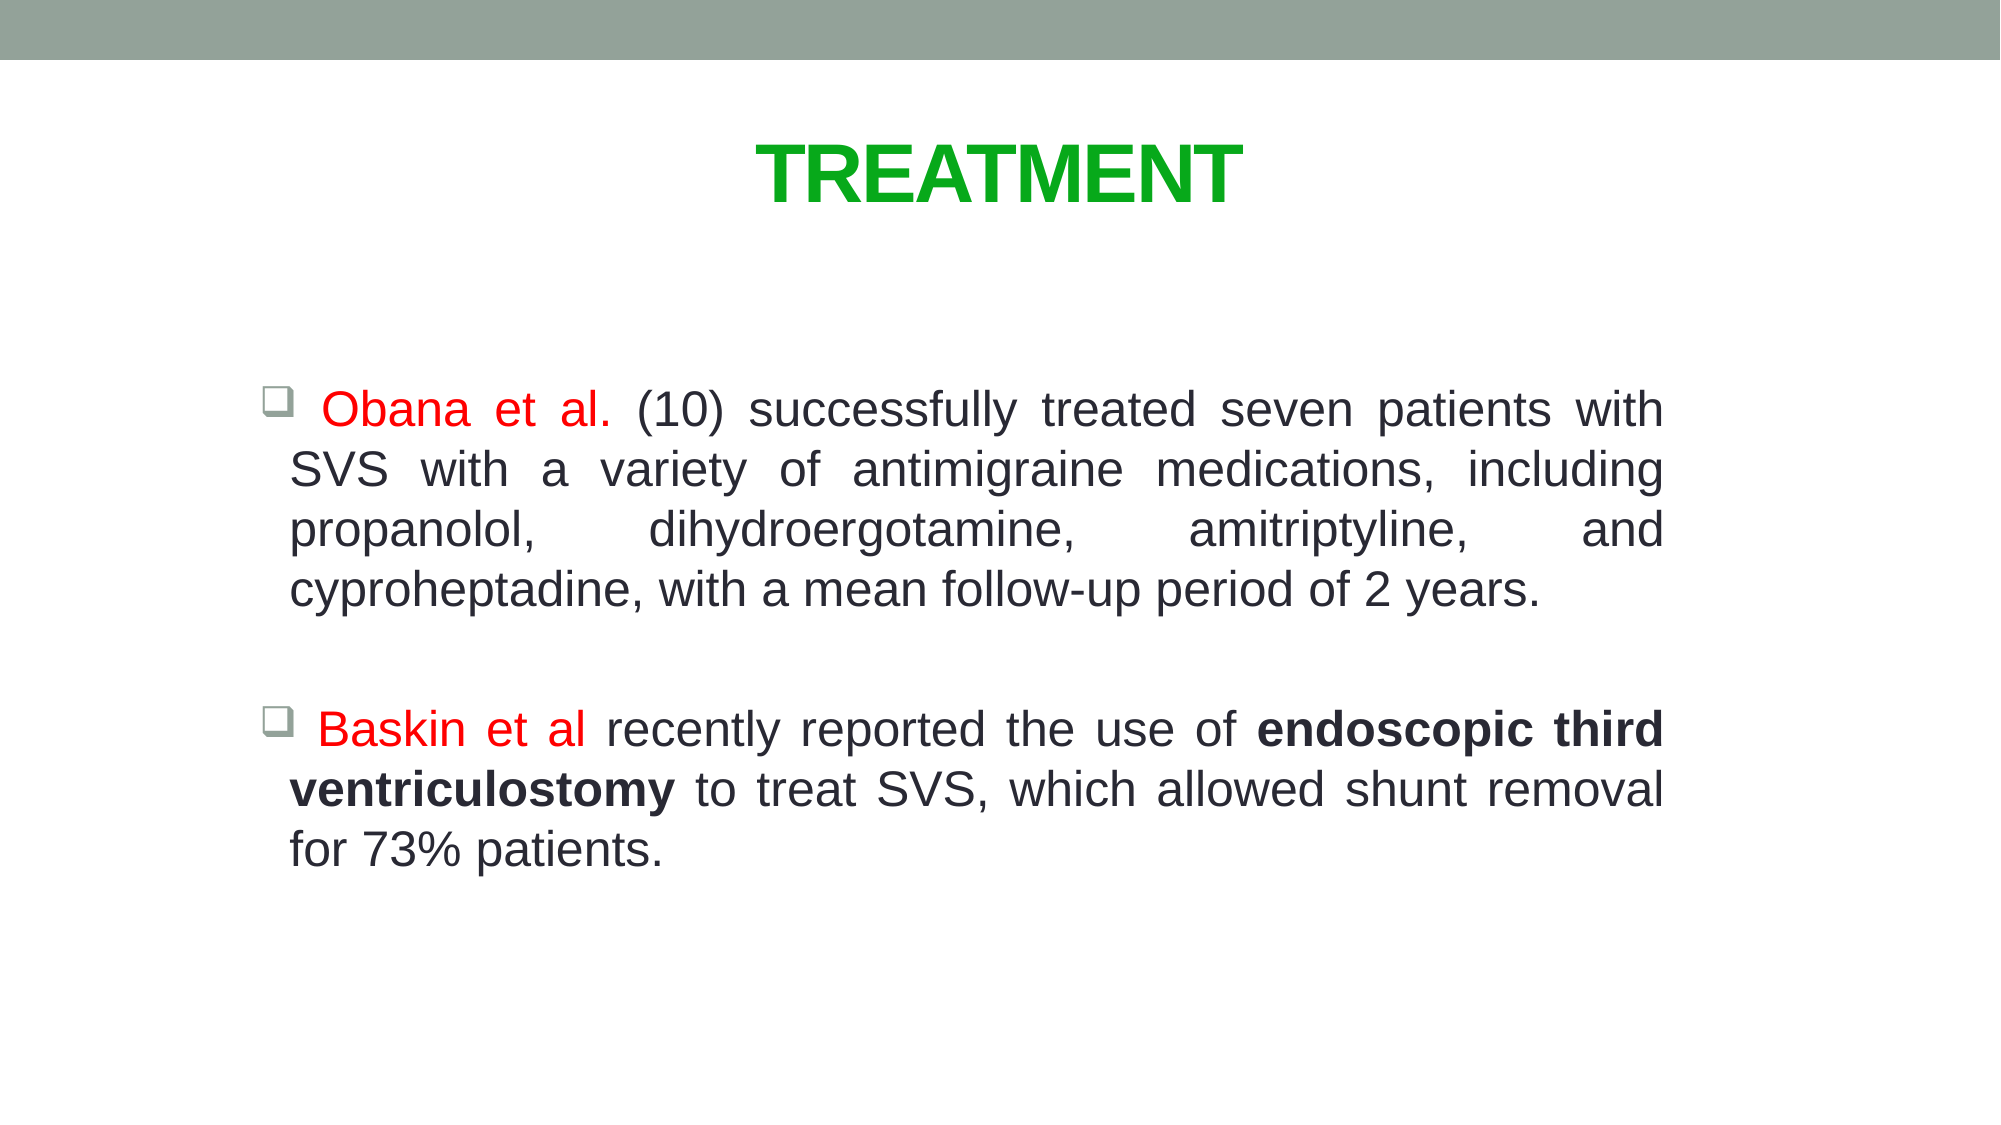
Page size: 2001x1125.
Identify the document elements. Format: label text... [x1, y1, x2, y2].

list Obana et al. (10) successfully treated seven patients with SVS with a variety of antimigraine medications, including propanolol, dihydroergotamine, amitriptyline, and cyproheptadine, with a mean follow-up period of 2 years. Baskin et al recently reported the use of endoscopic third ventriculostomy to treat SVS, which allowed shunt removal for 73% patients. [244, 299, 1680, 1014]
title TREATMENT [99, 87, 1900, 250]
